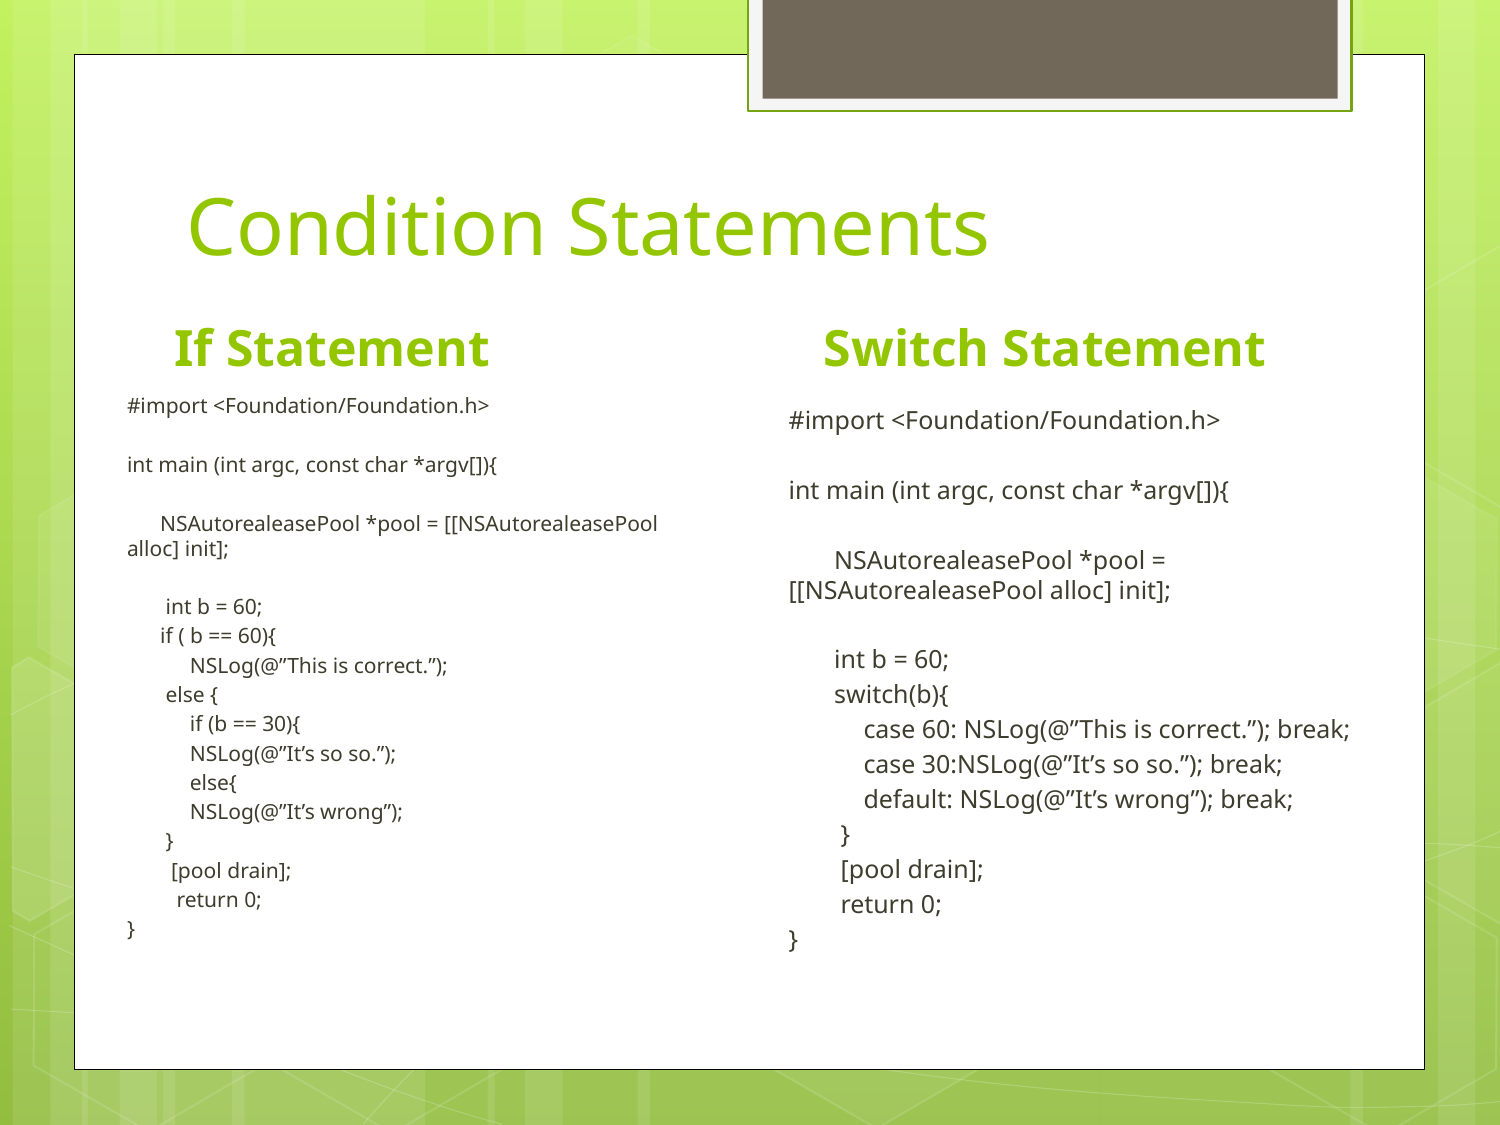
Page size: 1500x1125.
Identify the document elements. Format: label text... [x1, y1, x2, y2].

list #import <Foundation/Foundation.h> int main (int argc, const char *argv[]){ NSAutorealeasePool *pool = [[NSAutorealeasePool alloc] init]; int b = 60; if ( b == 60){ NSLog(@”This is correct.”); else { if (b == 30){ NSLog(@”It’s so so.”); else{ NSLog(@”It’s wrong”); } [pool drain]; return 0; } [112, 385, 732, 954]
list Switch Statement [809, 278, 1311, 384]
list If Statement [159, 278, 661, 384]
list #import <Foundation/Foundation.h> int main (int argc, const char *argv[]){ NSAutorealeasePool *pool = [[NSAutorealeasePool alloc] init]; int b = 60; switch(b){ case 60: NSLog(@”This is correct.”); break; case 30:NSLog(@”It’s so so.”); break; default: NSLog(@”It’s wrong”); break; } [pool drain]; return 0; } [773, 397, 1424, 965]
title Condition Statements [171, 168, 1324, 279]
